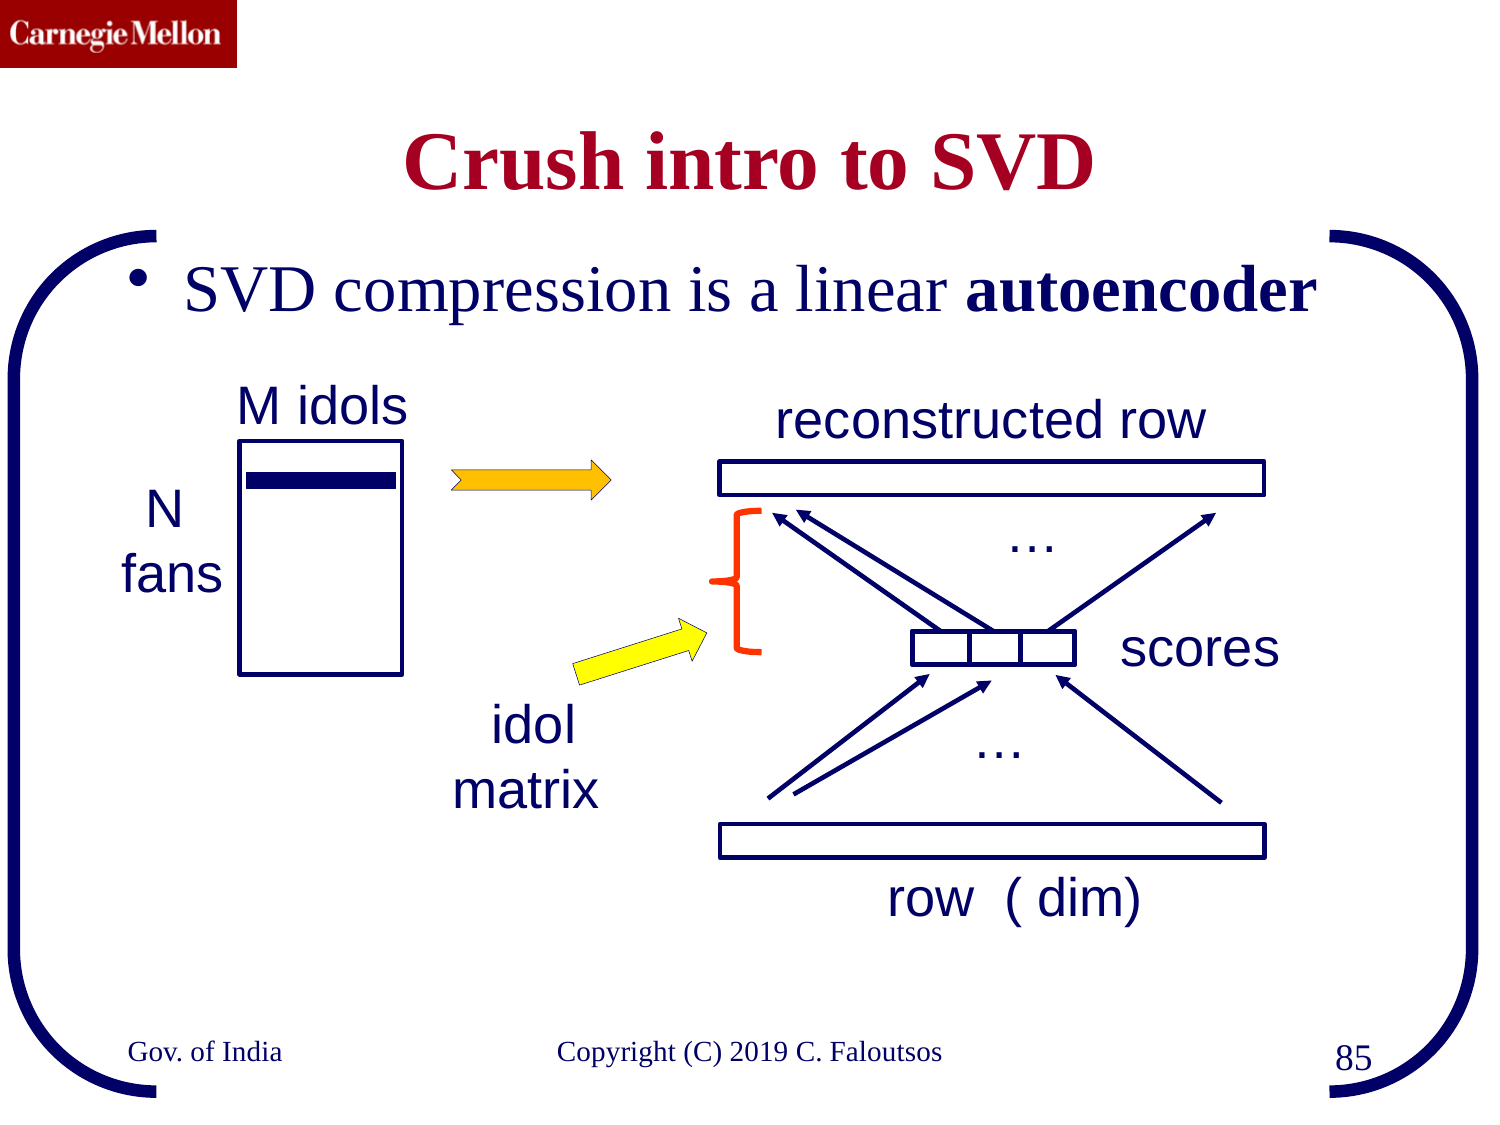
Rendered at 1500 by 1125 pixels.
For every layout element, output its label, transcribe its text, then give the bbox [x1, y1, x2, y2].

text_box [720, 823, 1265, 858]
text_box [451, 459, 612, 501]
picture [0, 0, 237, 68]
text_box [1055, 674, 1222, 804]
slide_number Gov. of India [112, 1024, 426, 1101]
text_box [970, 631, 1020, 665]
text_box [912, 640, 970, 665]
slide_number 85 [1074, 1024, 1388, 1101]
text_box [711, 510, 762, 653]
text_box [719, 461, 1265, 496]
text_box scores [1089, 605, 1312, 686]
text_box [13, 243, 1473, 1092]
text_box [767, 673, 930, 799]
text_box … [996, 697, 1050, 778]
text_box [239, 443, 403, 675]
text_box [771, 512, 791, 632]
text_box … [902, 490, 1163, 571]
text_box [572, 618, 707, 686]
title Crush intro to SVD [112, 99, 1388, 213]
text_box [1020, 631, 1075, 665]
text_box N fans [91, 466, 254, 611]
footer Copyright (C) 2019 C. Faloutsos [512, 1024, 988, 1101]
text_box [795, 509, 994, 632]
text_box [1047, 512, 1217, 632]
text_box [793, 680, 992, 795]
list SVD compression is a linear autoencoder [112, 237, 1388, 370]
text_box M idols [206, 362, 440, 443]
text_box [246, 472, 396, 488]
